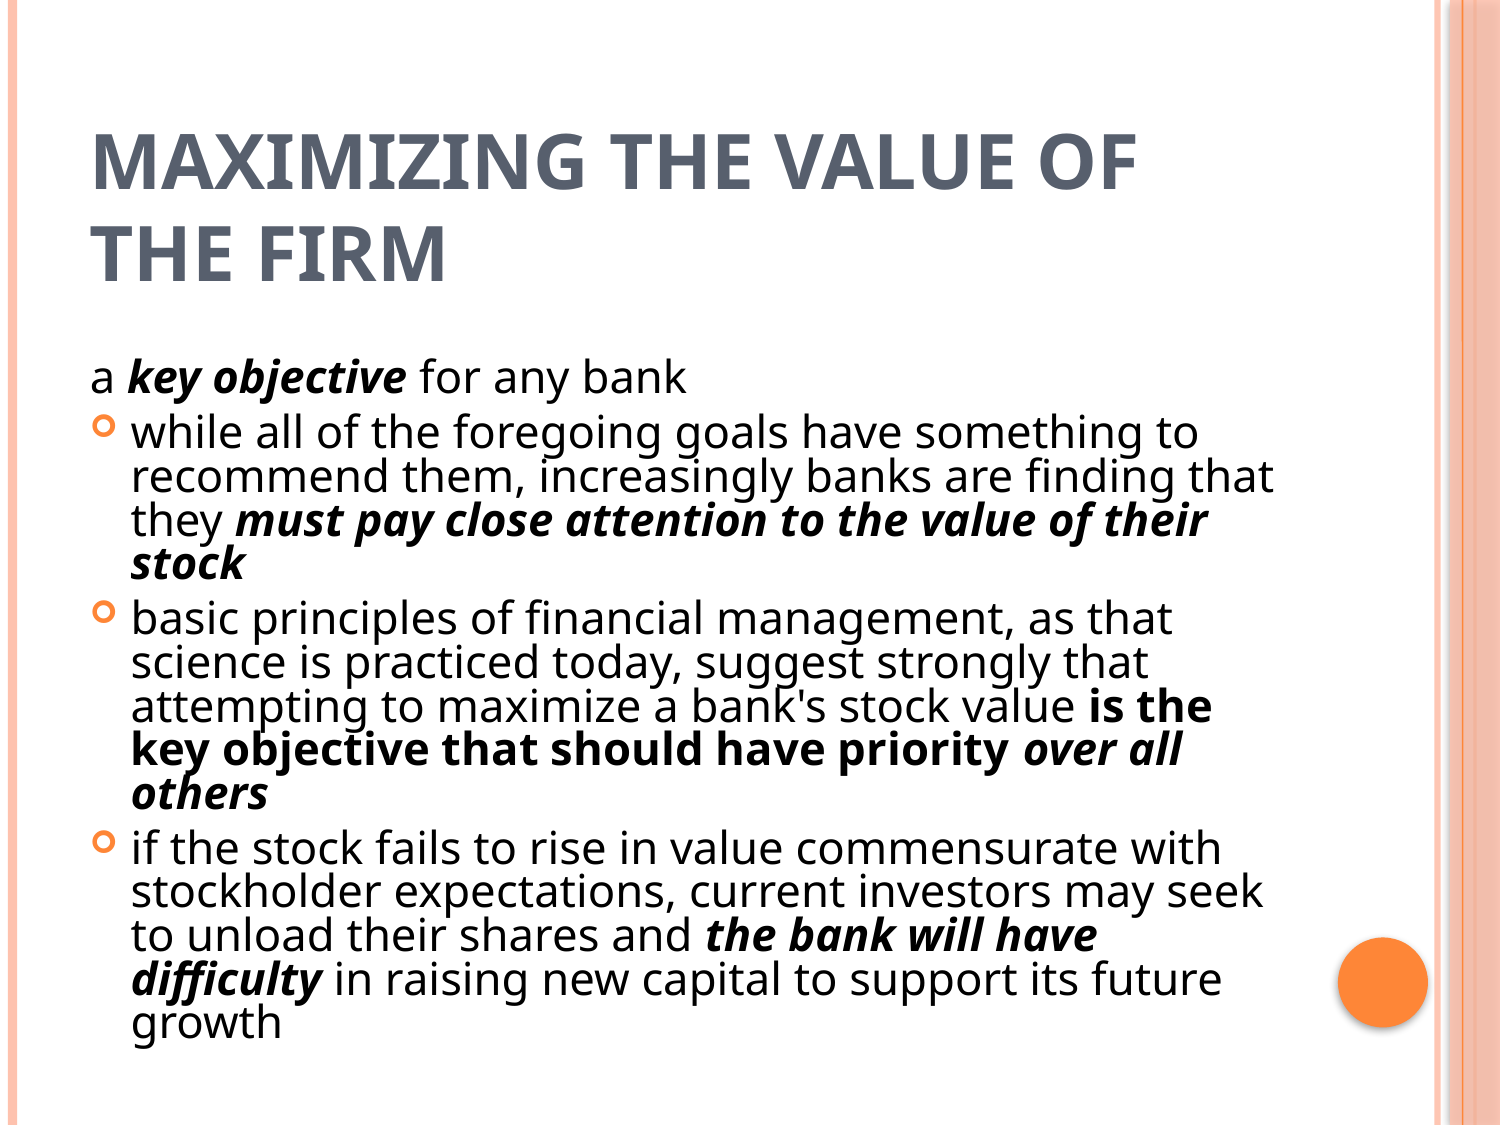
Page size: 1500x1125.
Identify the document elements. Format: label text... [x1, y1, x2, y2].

title Maximizing the Value of the Firm [75, 105, 1300, 305]
list a key objective for any bank while all of the foregoing goals have something to recommend them, increasingly banks are finding that they must pay close attention to the value of their stock basic principles of financial management, as that science is practiced today, suggest strongly that attempting to maximize a bank's stock value is the key objective that should have priority over all others if the stock fails to rise in value commensurate with stockholder expectations, current investors may seek to unload their shares and the bank will have difficulty in raising new capital to support its future growth [75, 351, 1300, 1062]
